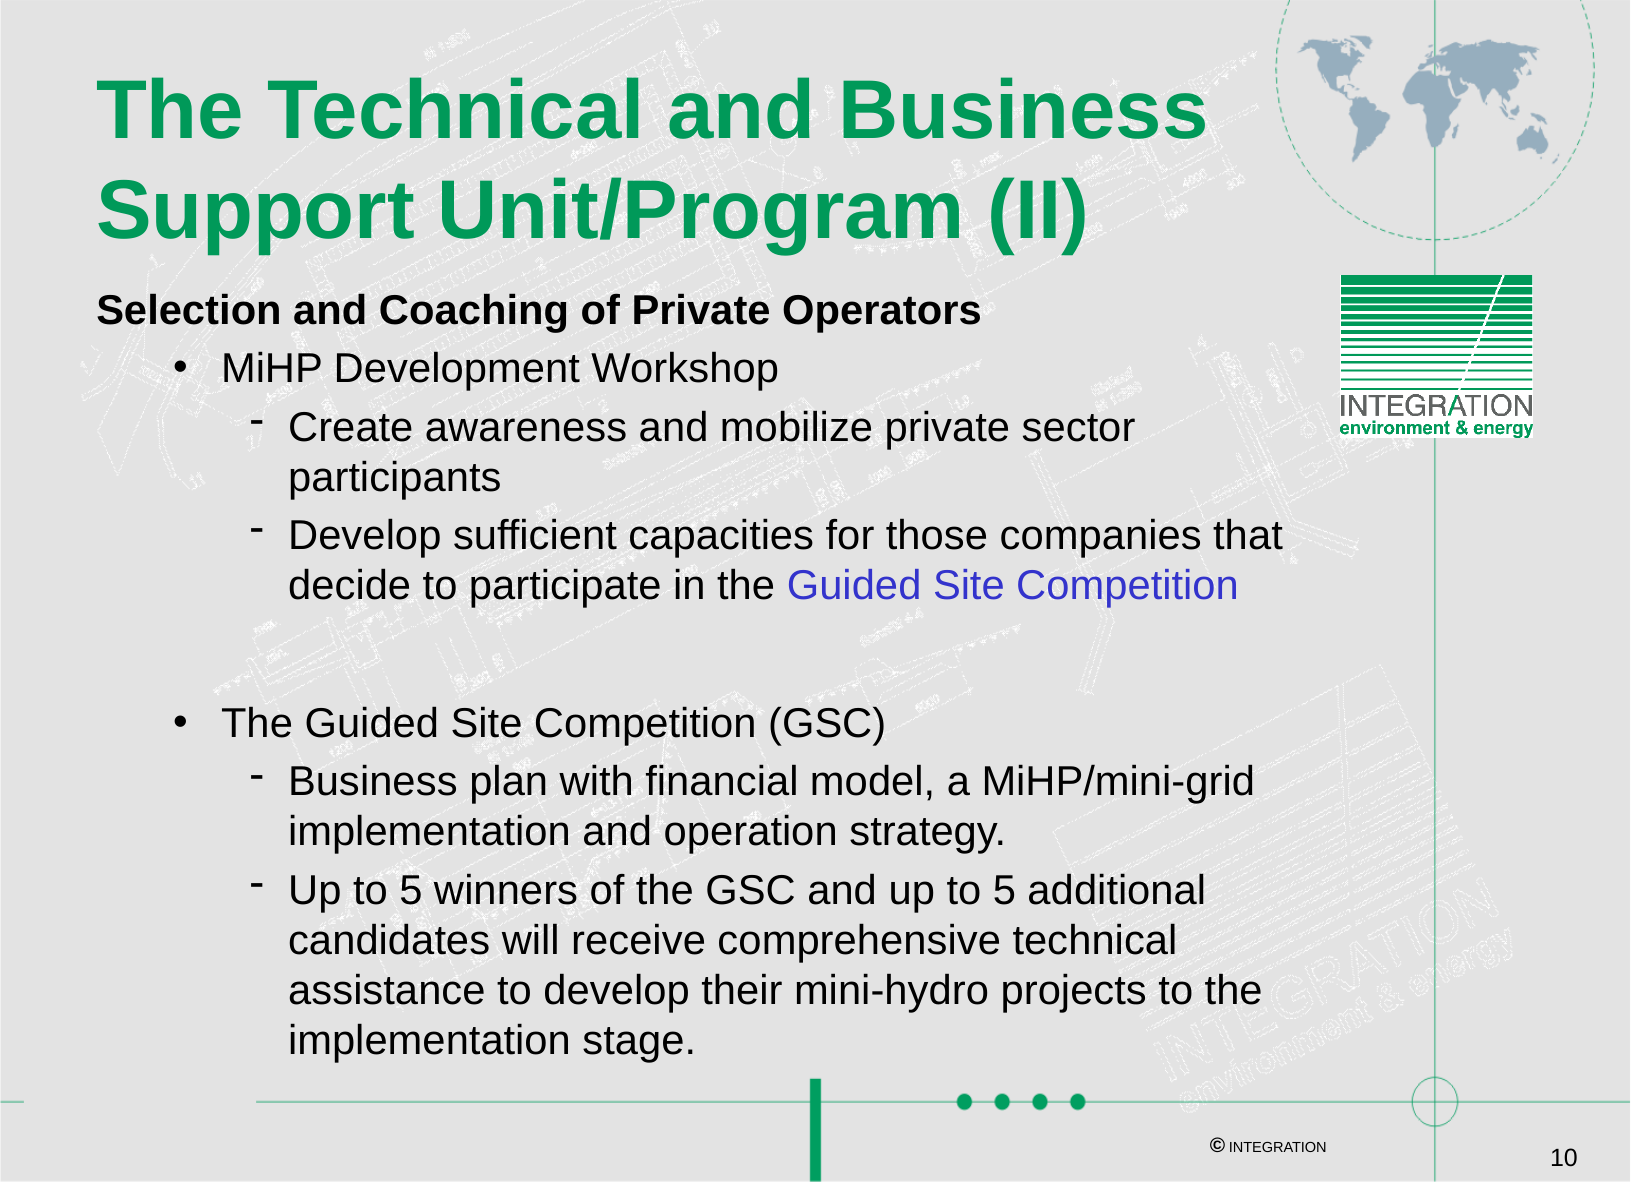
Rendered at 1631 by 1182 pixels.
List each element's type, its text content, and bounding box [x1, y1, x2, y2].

title The Technical and Business Support Unit/Program (II) [81, 47, 1549, 245]
picture [0, 0, 1631, 1182]
slide_number © INTEGRATION [1194, 1073, 1437, 1154]
list Selection and Coaching of Private Operators MiHP Development Workshop Create awareness and mobilize private sector participants Develop sufficient capacities for those companies that decide to participate in the Guided Site Competition The Guided Site Competition (GSC) Business plan with financial model, a MiHP/mini-grid implementation and operation strategy. Up to 5 winners of the GSC and up to 5 additional candidates will receive comprehensive technical assistance to develop their mini-hydro projects to the implementation stage. [81, 275, 1335, 1056]
slide_number 10 [1437, 1073, 1594, 1154]
